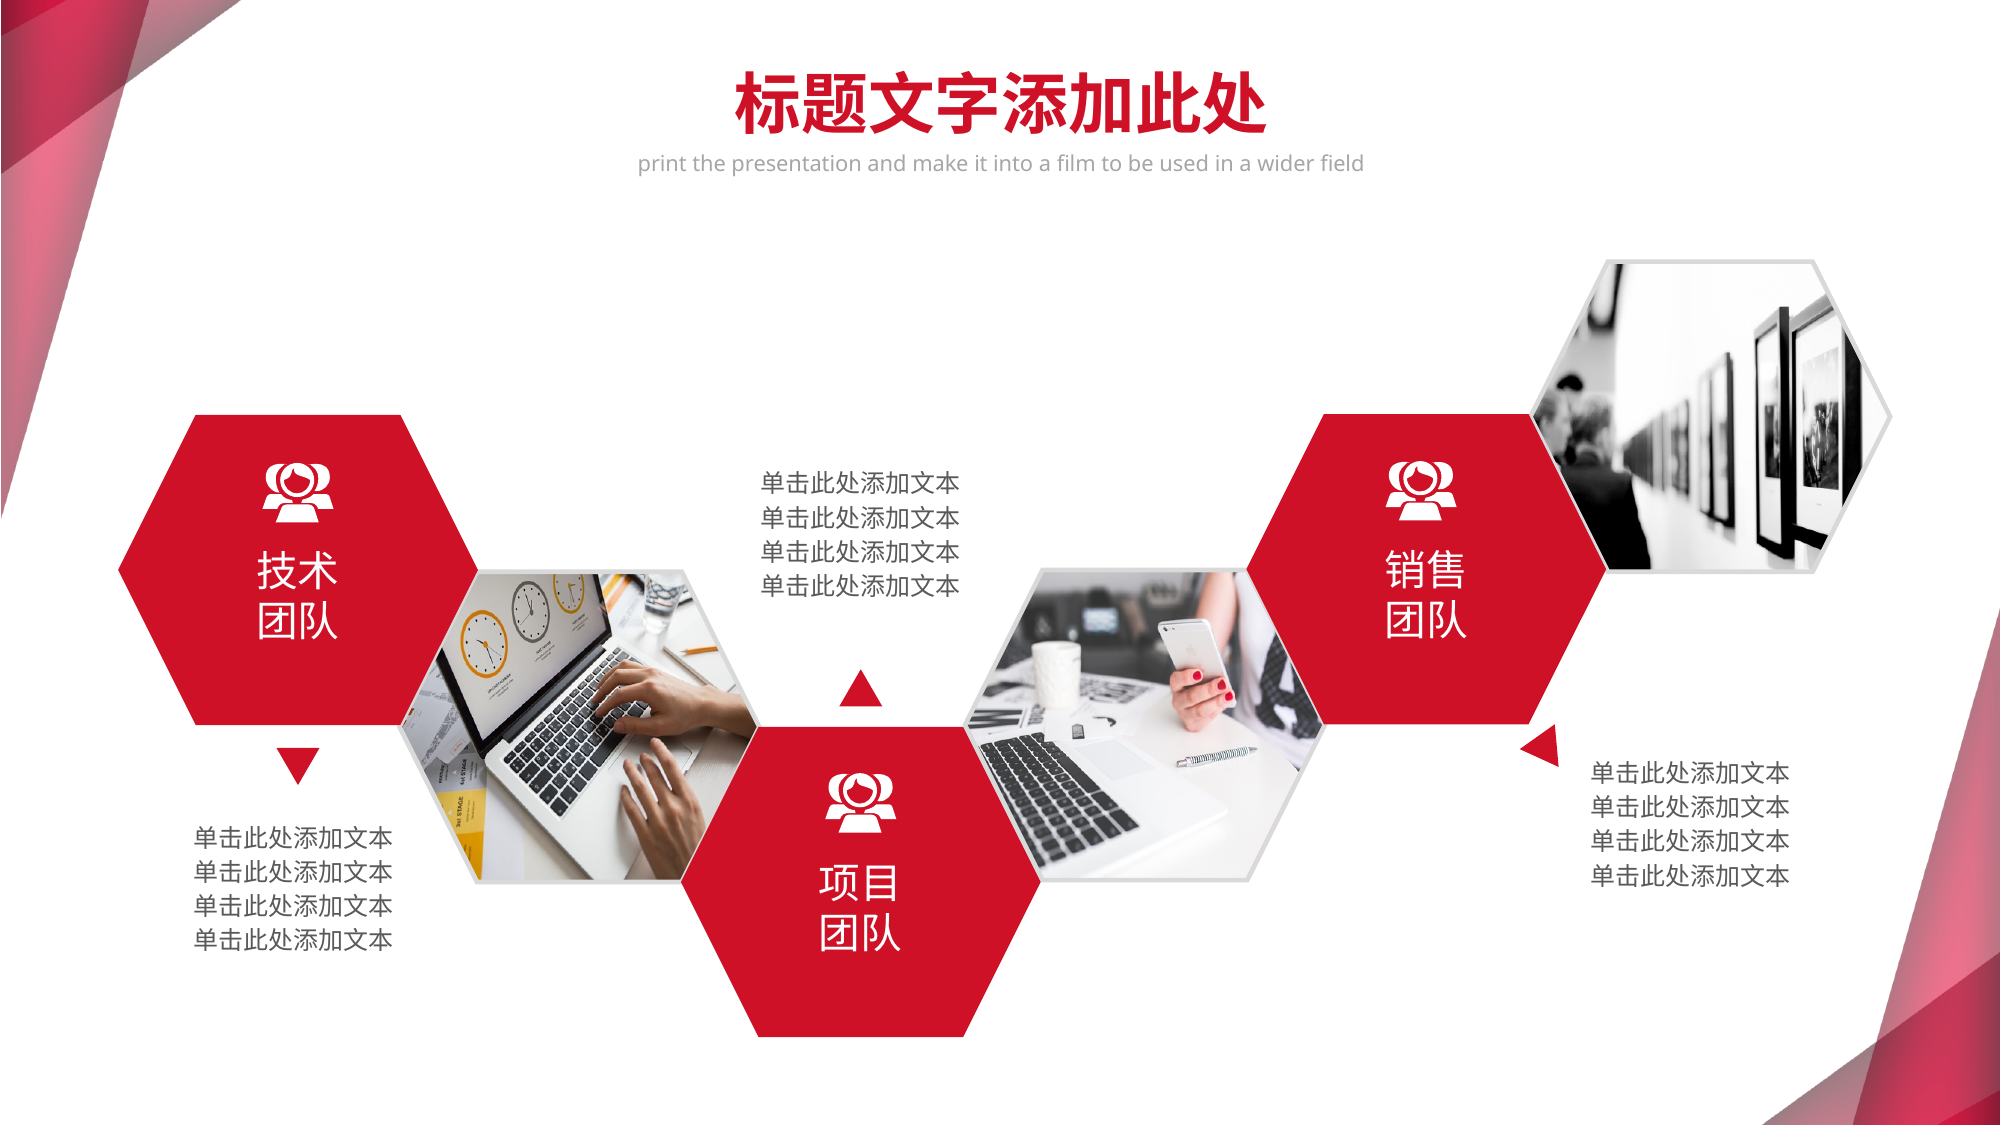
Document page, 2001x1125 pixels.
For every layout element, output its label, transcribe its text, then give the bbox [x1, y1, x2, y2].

text_box 单击此处添加文本 单击此处添加文本 单击此处添加文本 单击此处添加文本 [740, 453, 981, 611]
text_box [837, 667, 885, 708]
picture [2, 0, 303, 520]
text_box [680, 726, 1041, 1038]
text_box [544, 54, 1459, 185]
text_box [398, 570, 761, 884]
text_box [274, 746, 322, 788]
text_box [1246, 414, 1607, 725]
text_box 单击此处添加文本 单击此处添加文本 单击此处添加文本 单击此处添加文本 [173, 808, 415, 965]
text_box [118, 414, 478, 726]
text_box [1517, 725, 1560, 769]
text_box [1530, 260, 1892, 573]
text_box 单击此处添加文本 单击此处添加文本 单击此处添加文本 单击此处添加文本 [1570, 743, 1811, 900]
text_box [963, 568, 1326, 882]
picture [1697, 606, 1999, 1125]
